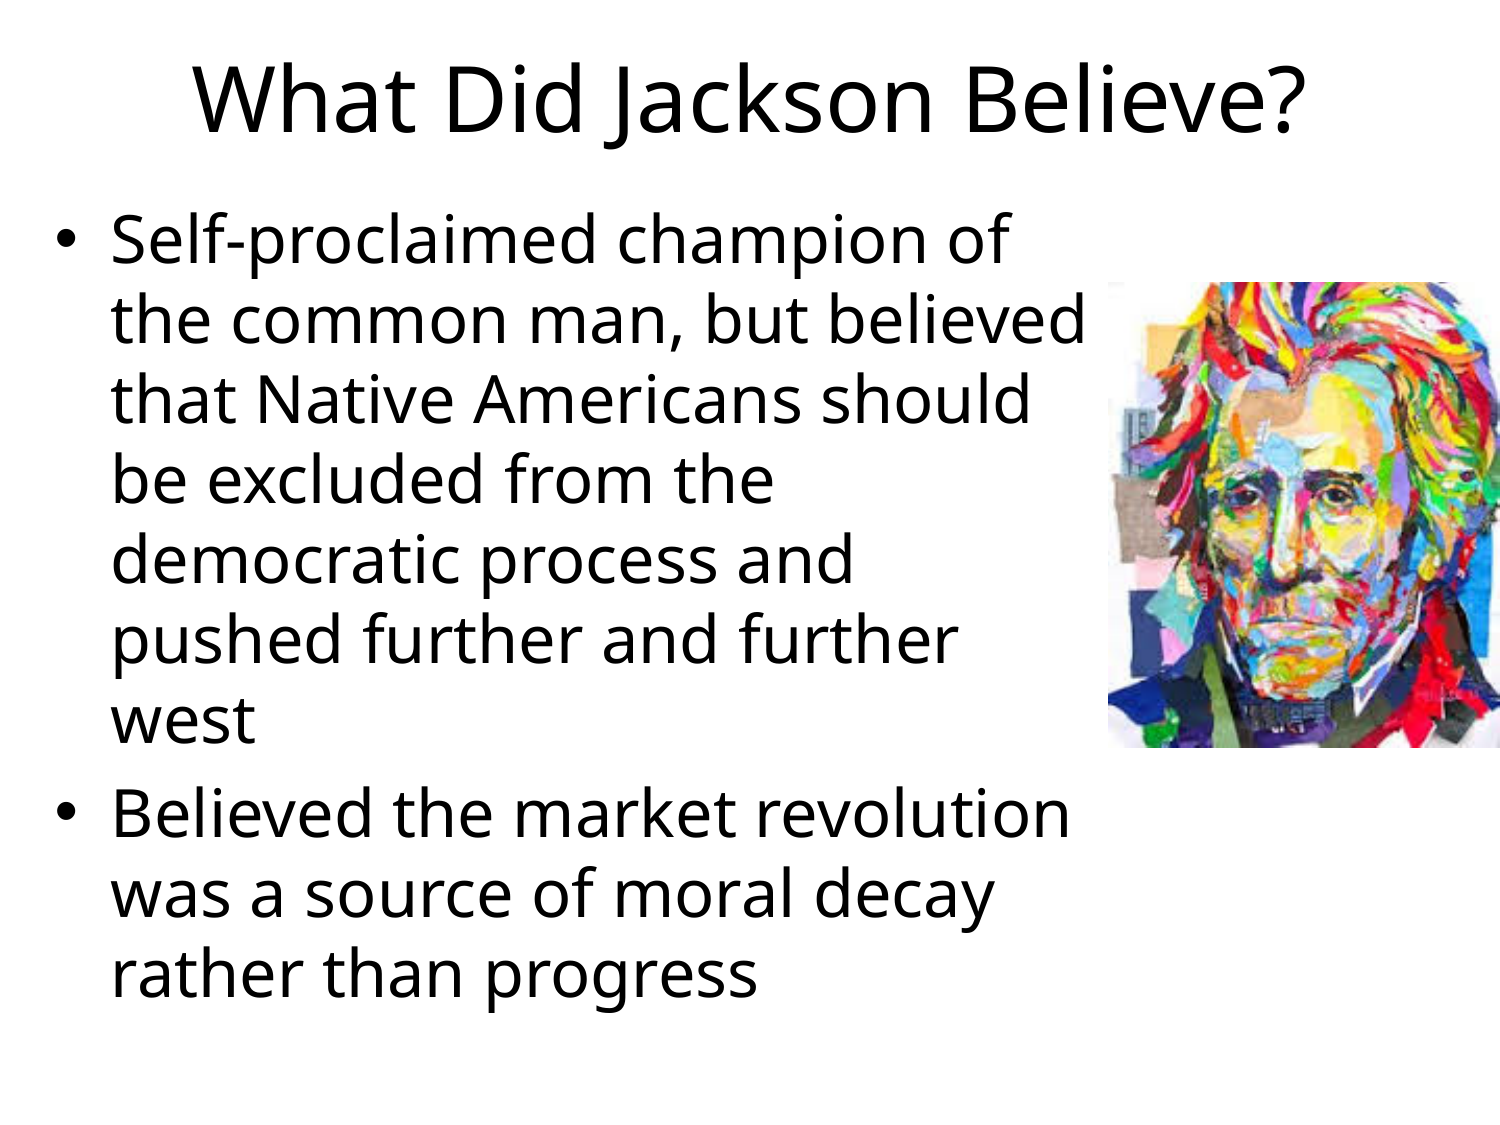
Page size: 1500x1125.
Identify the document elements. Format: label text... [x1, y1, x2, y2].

title What Did Jackson Believe? [75, 1, 1425, 190]
list Self-proclaimed champion of the common man, but believed that Native Americans should be excluded from the democratic process and pushed further and further west Believed the market revolution was a source of moral decay rather than progress [39, 189, 1109, 1073]
picture [1108, 282, 1500, 748]
